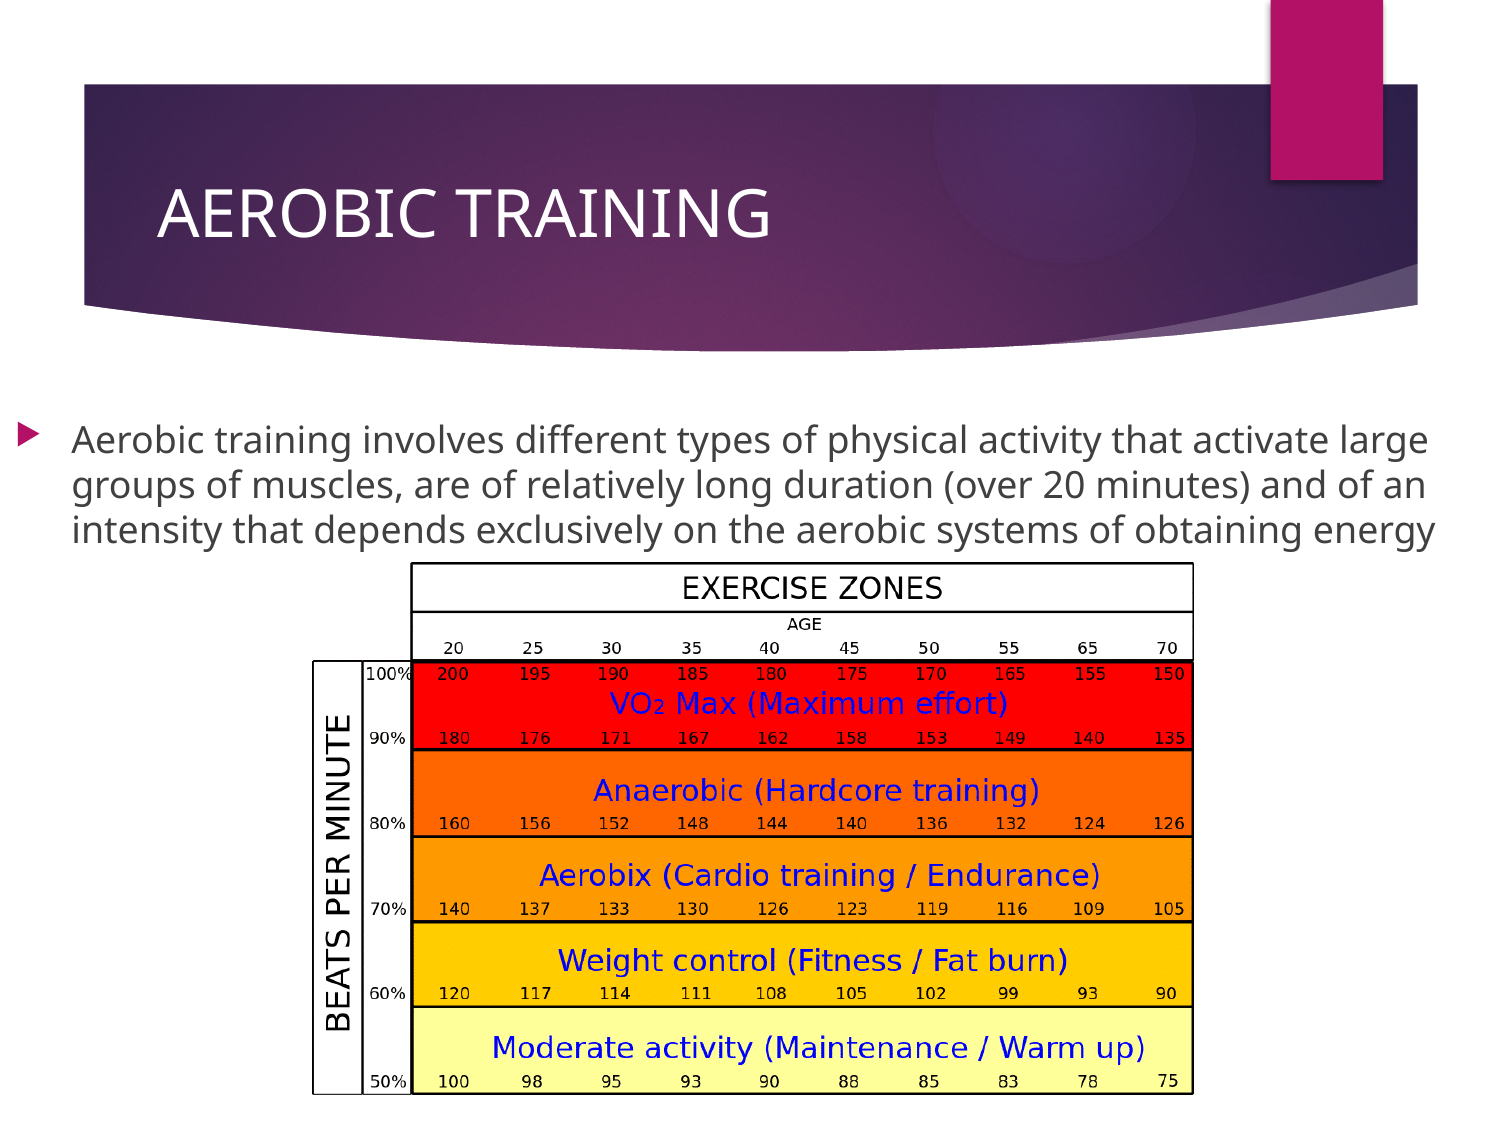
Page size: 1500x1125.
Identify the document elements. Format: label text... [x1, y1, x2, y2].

picture [312, 562, 1194, 1096]
list Aerobic training involves different types of physical activity that activate large groups of muscles, are of relatively long duration (over 20 minutes) and of an intensity that depends exclusively on the aerobic systems of obtaining energy [0, 408, 1500, 988]
title AEROBIC TRAINING [142, 152, 1183, 269]
